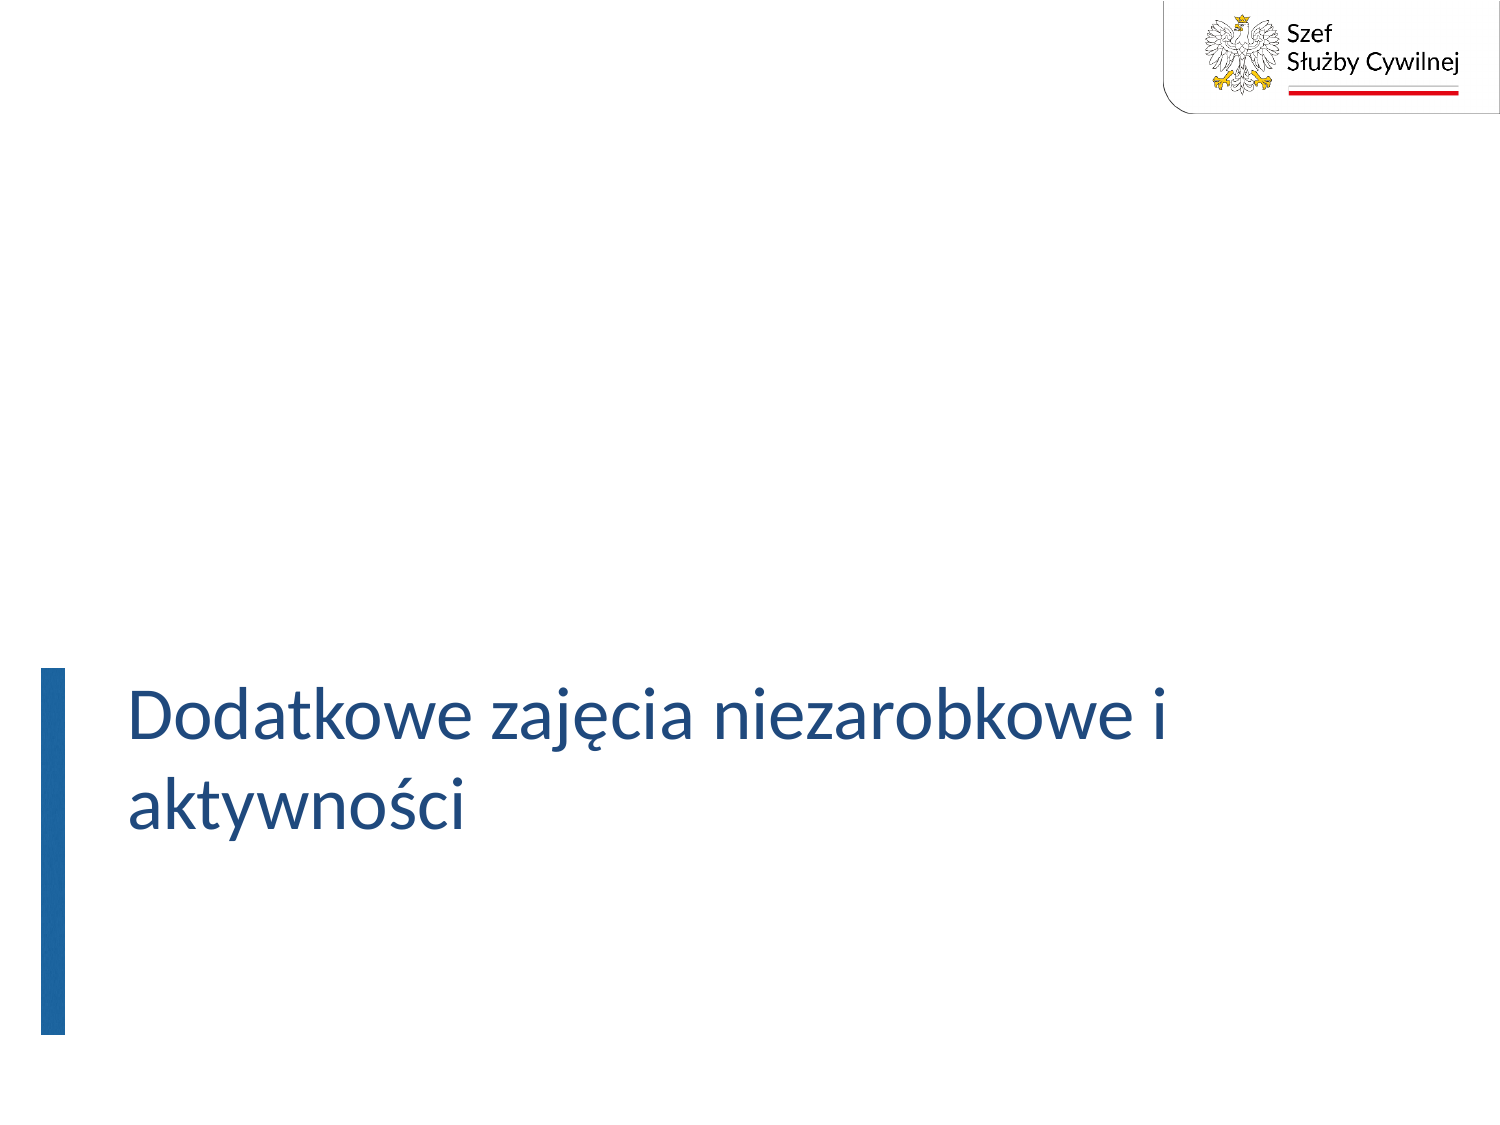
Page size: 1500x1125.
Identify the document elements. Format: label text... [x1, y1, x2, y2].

picture [41, 668, 65, 1035]
picture [1163, 0, 1500, 114]
title Dodatkowe zajęcia niezarobkowe i aktywności [112, 656, 1388, 881]
